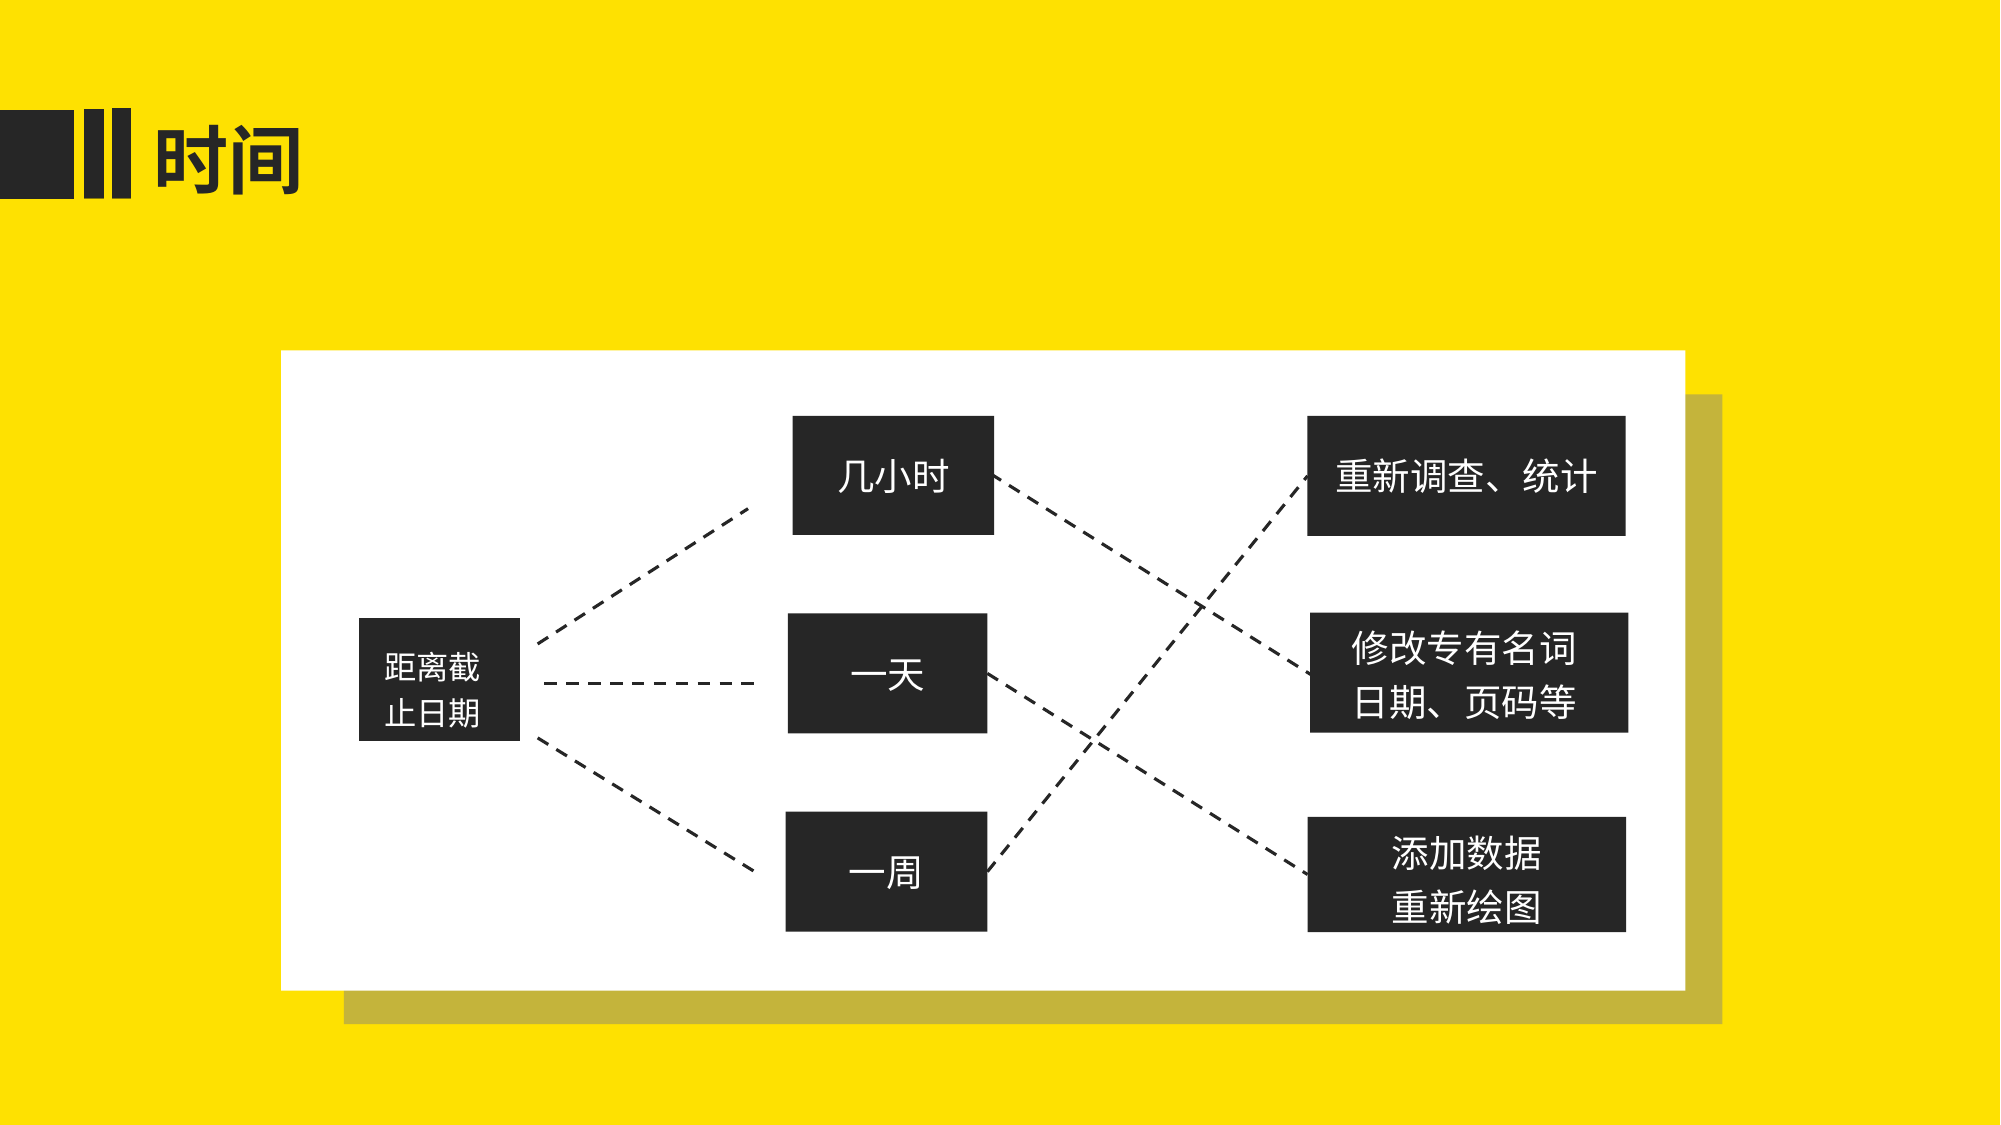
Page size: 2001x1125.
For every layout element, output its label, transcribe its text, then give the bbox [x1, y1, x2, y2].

text_box 修改专有名词 日期、页码等 [1317, 608, 1619, 777]
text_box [971, 462, 1317, 875]
text_box 时间 [130, 106, 327, 212]
text_box 添加数据 重新绘图 [1307, 816, 1627, 933]
text_box [343, 393, 1723, 1025]
text_box [1619, 611, 1629, 734]
text_box [280, 349, 1686, 992]
text_box [359, 618, 520, 741]
list 距离截 止日期 [369, 631, 537, 741]
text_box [537, 508, 755, 872]
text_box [785, 415, 995, 932]
text_box 重新调查、统计 [1306, 415, 1627, 537]
picture [0, 108, 131, 199]
